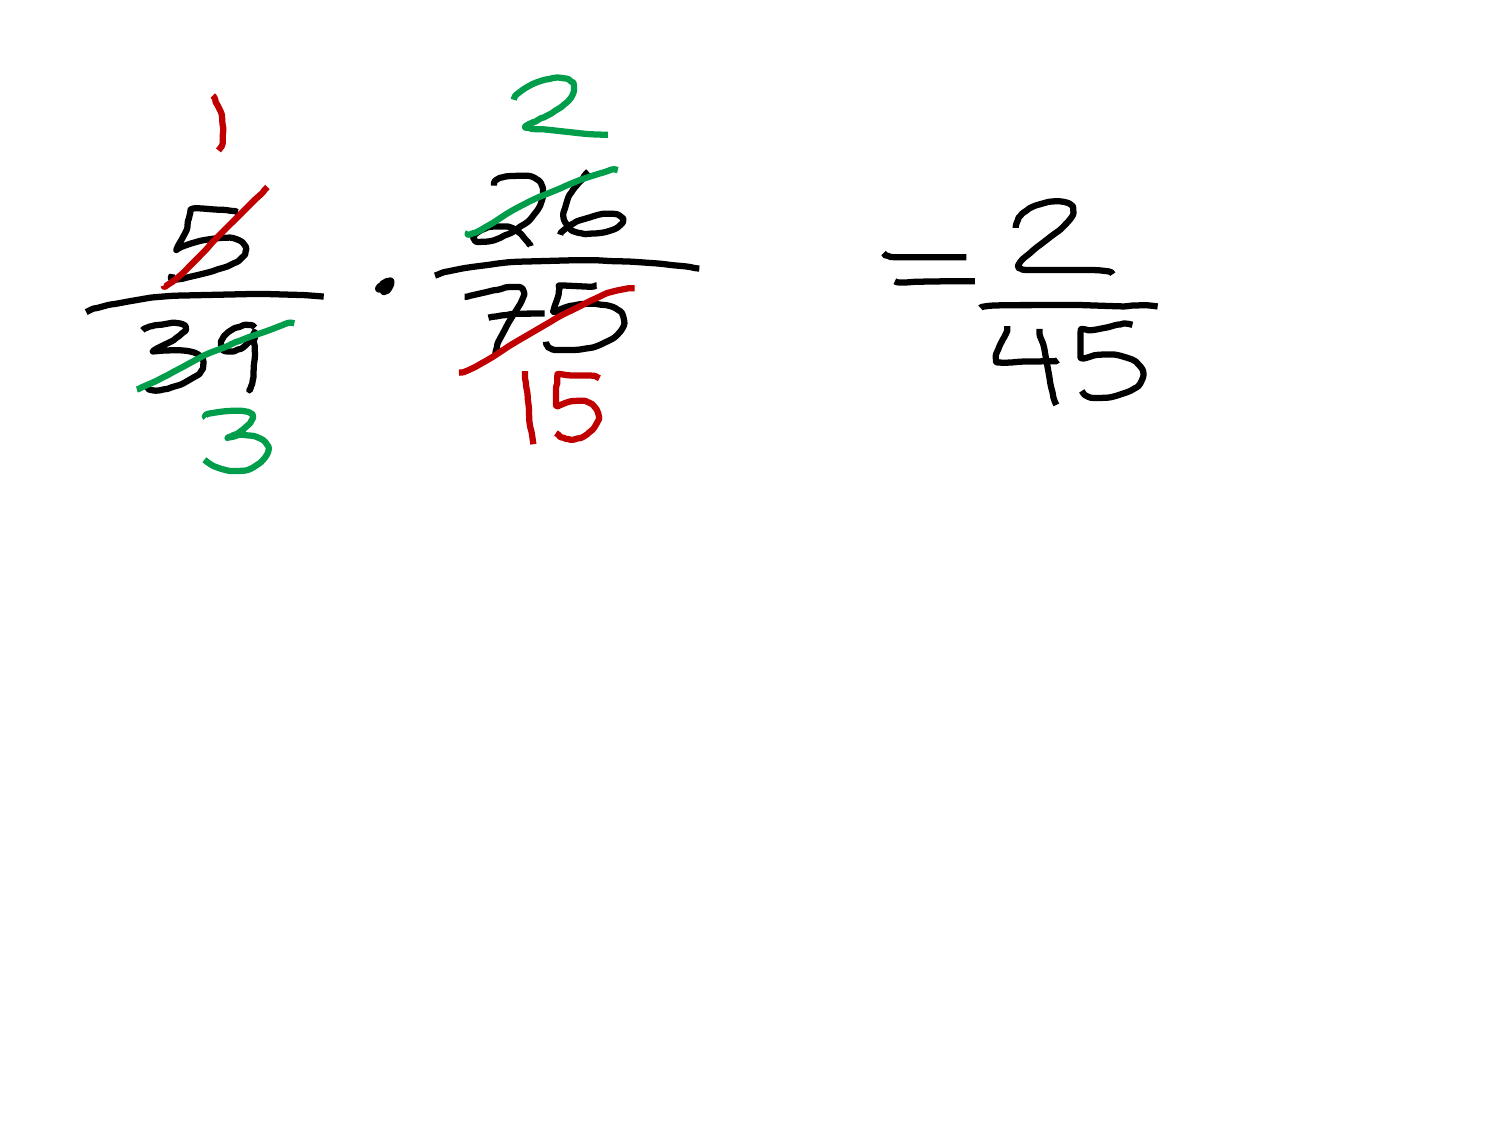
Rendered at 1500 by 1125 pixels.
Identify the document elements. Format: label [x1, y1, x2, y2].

text_box [141, 321, 201, 383]
text_box [1079, 322, 1145, 399]
text_box [227, 342, 251, 353]
text_box [162, 186, 269, 288]
text_box [377, 279, 393, 293]
text_box [1046, 352, 1059, 363]
text_box [170, 207, 239, 278]
text_box [559, 185, 625, 236]
text_box [1014, 200, 1114, 275]
text_box [552, 284, 597, 313]
text_box [493, 174, 544, 211]
text_box [524, 371, 535, 445]
text_box [894, 280, 975, 284]
text_box [434, 259, 700, 277]
text_box [220, 324, 256, 347]
text_box [545, 304, 626, 351]
text_box [203, 409, 270, 472]
text_box [512, 76, 608, 136]
text_box [248, 341, 256, 392]
text_box [85, 293, 324, 313]
text_box [488, 312, 545, 319]
text_box [882, 252, 967, 259]
text_box [177, 236, 248, 281]
text_box [555, 373, 600, 441]
text_box [1038, 328, 1058, 406]
text_box [979, 304, 1158, 309]
text_box [466, 168, 618, 236]
text_box [994, 326, 1045, 364]
text_box [464, 286, 526, 354]
text_box [582, 170, 589, 178]
text_box [472, 202, 543, 247]
text_box [212, 95, 225, 151]
text_box [136, 321, 295, 391]
text_box [458, 287, 635, 374]
text_box [146, 362, 205, 392]
